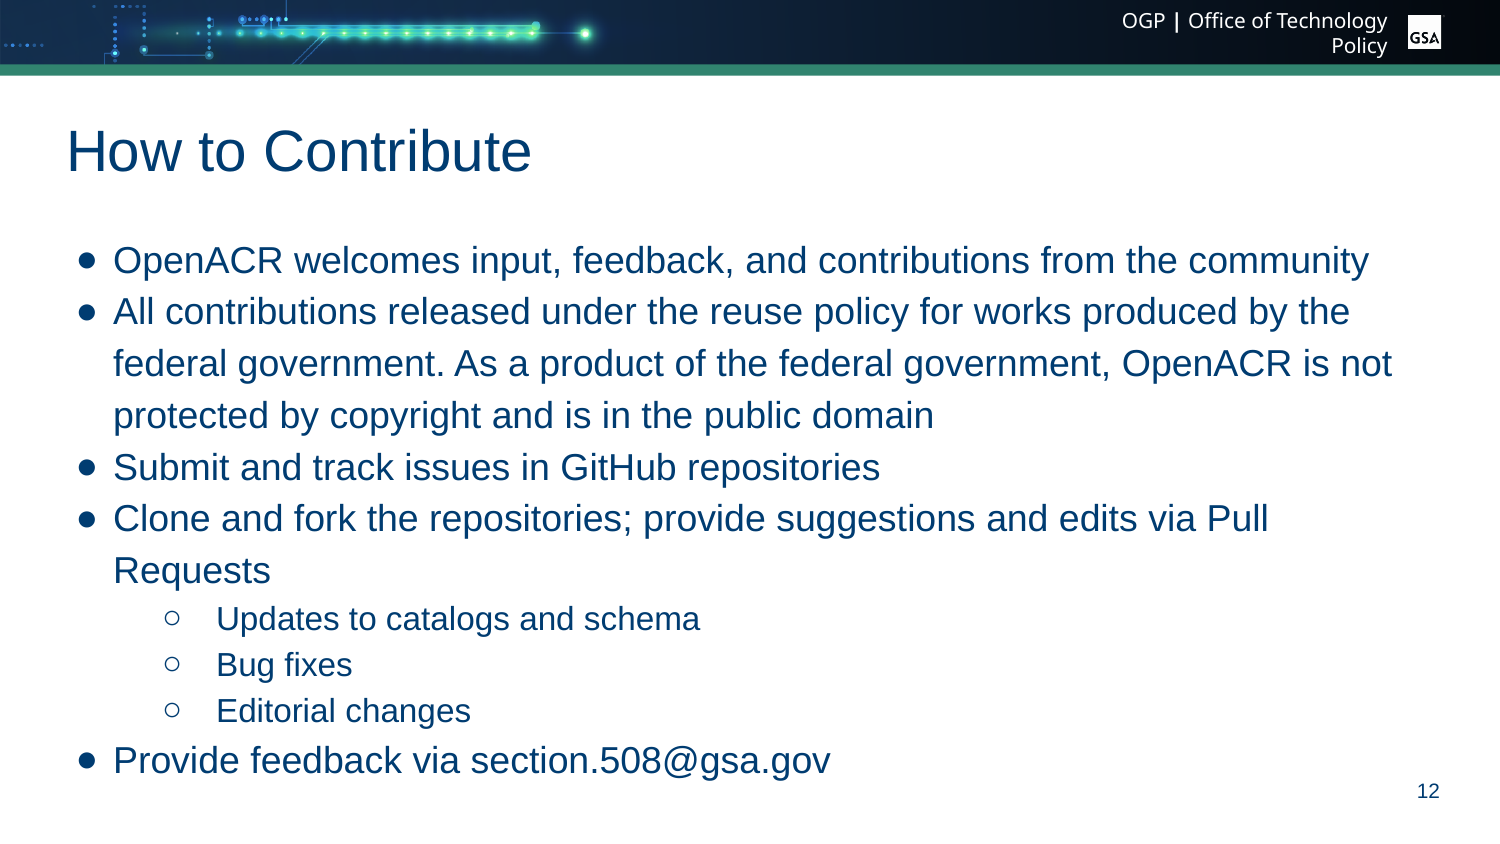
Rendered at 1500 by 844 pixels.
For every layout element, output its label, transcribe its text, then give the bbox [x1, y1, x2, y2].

list OpenACR welcomes input, feedback, and contributions from the community All contributions released under the reuse policy for works produced by the federal government. As a product of the federal government, OpenACR is not protected by copyright and is in the public domain Submit and track issues in GitHub repositories Clone and fork the repositories; provide suggestions and edits via Pull Requests Updates to catalogs and schema Bug fixes Editorial changes Provide feedback via section.508@gsa.gov [51, 214, 1449, 784]
slide_number 12 [1364, 757, 1455, 823]
title How to Contribute [51, 98, 1449, 192]
picture [0, 0, 1500, 64]
